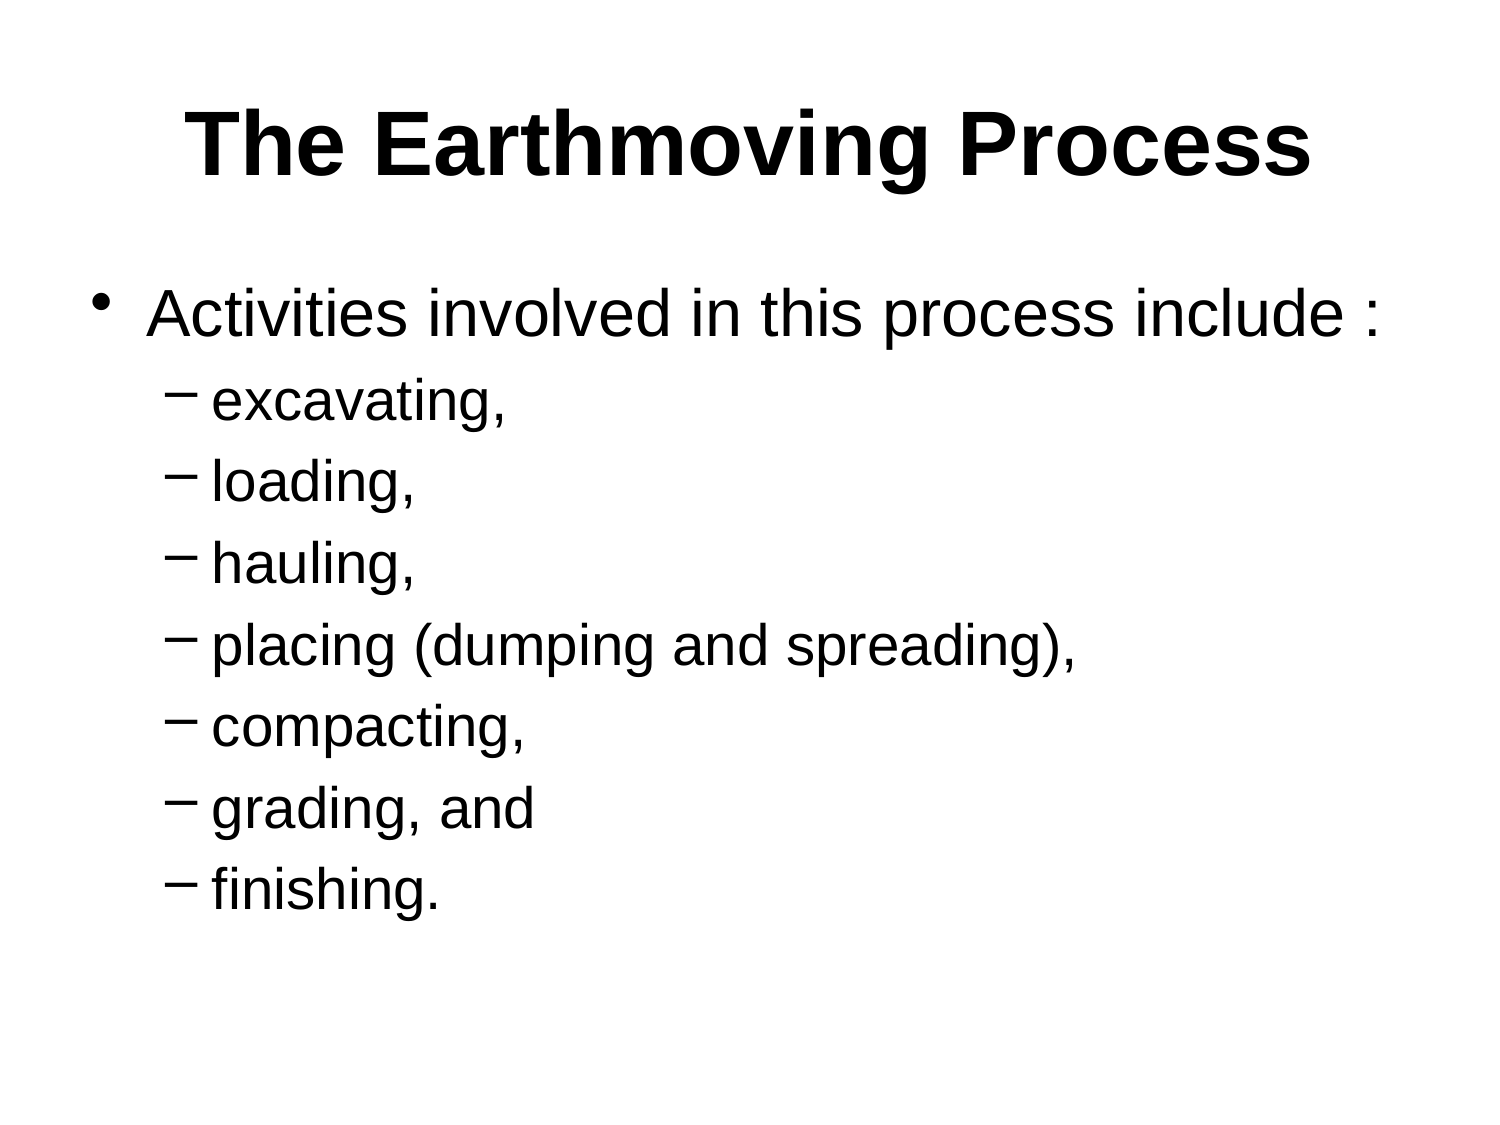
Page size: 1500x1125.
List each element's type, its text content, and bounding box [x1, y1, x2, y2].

list Activities involved in this process include : excavating, loading, hauling, placing (dumping and spreading), compacting, grading, and finishing. [74, 262, 1426, 1006]
title The Earthmoving Process [74, 44, 1426, 233]
